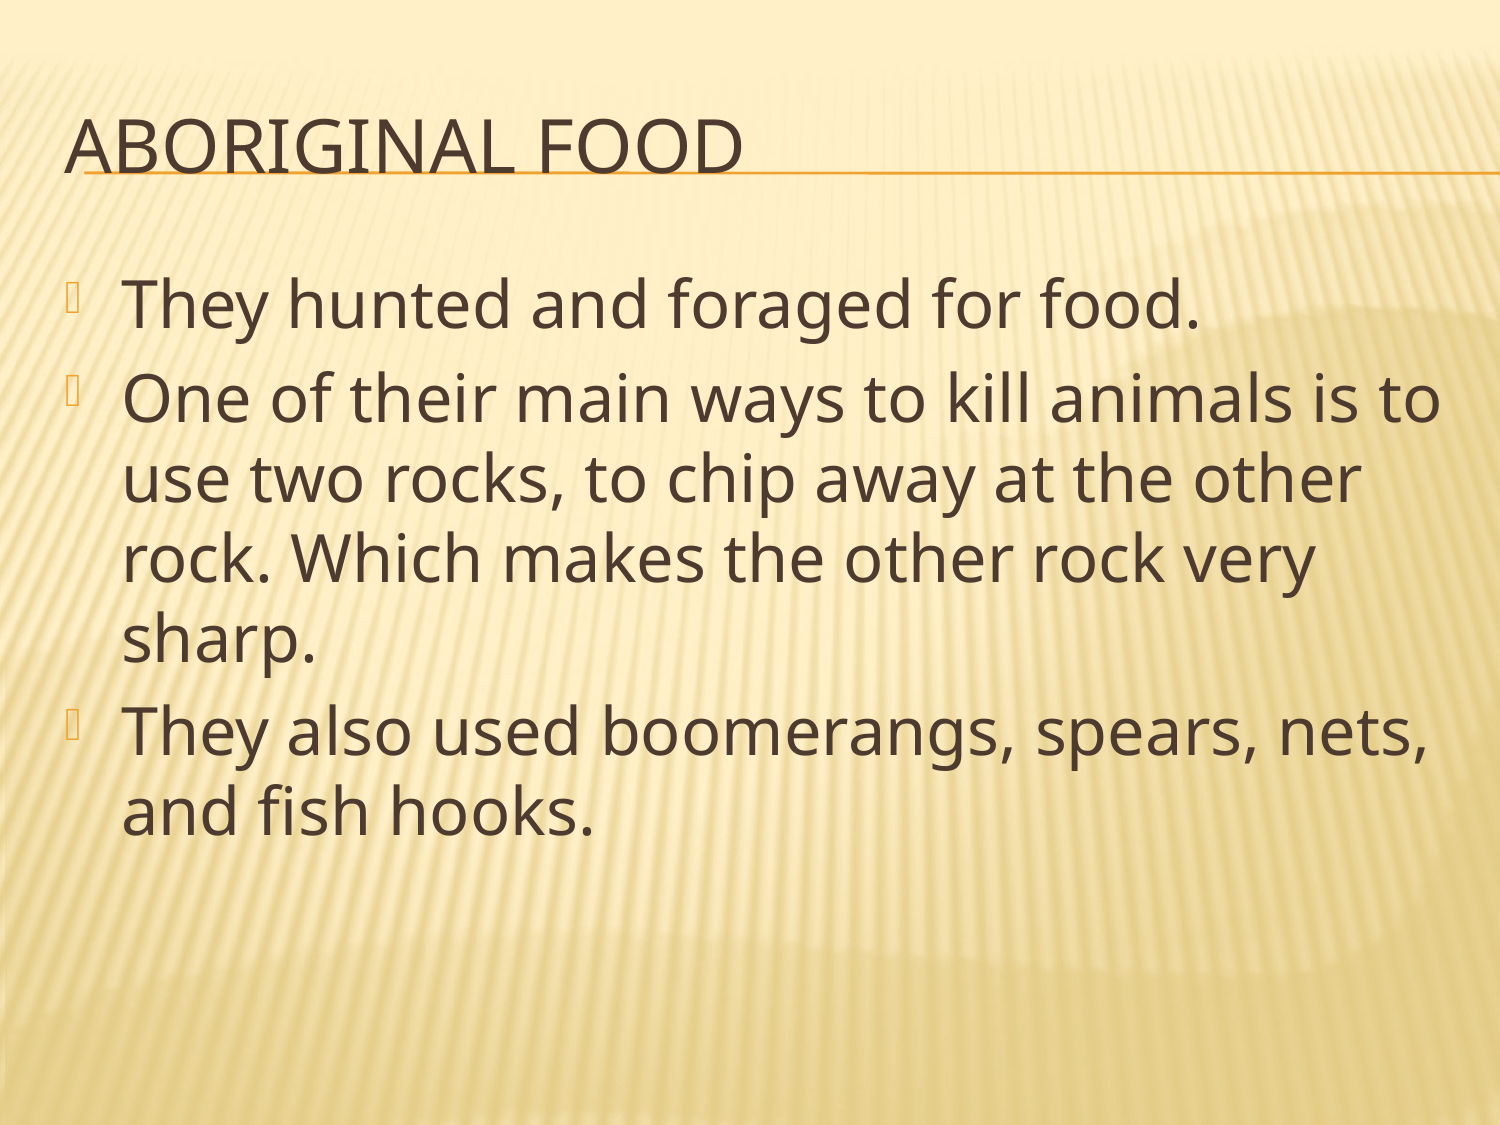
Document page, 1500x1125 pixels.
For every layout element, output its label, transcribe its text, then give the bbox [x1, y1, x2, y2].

list They hunted and foraged for food. One of their main ways to kill animals is to use two rocks, to chip away at the other rock. Which makes the other rock very sharp. They also used boomerangs, spears, nets, and fish hooks. [50, 254, 1475, 998]
title Aboriginal Food [50, 75, 1475, 213]
